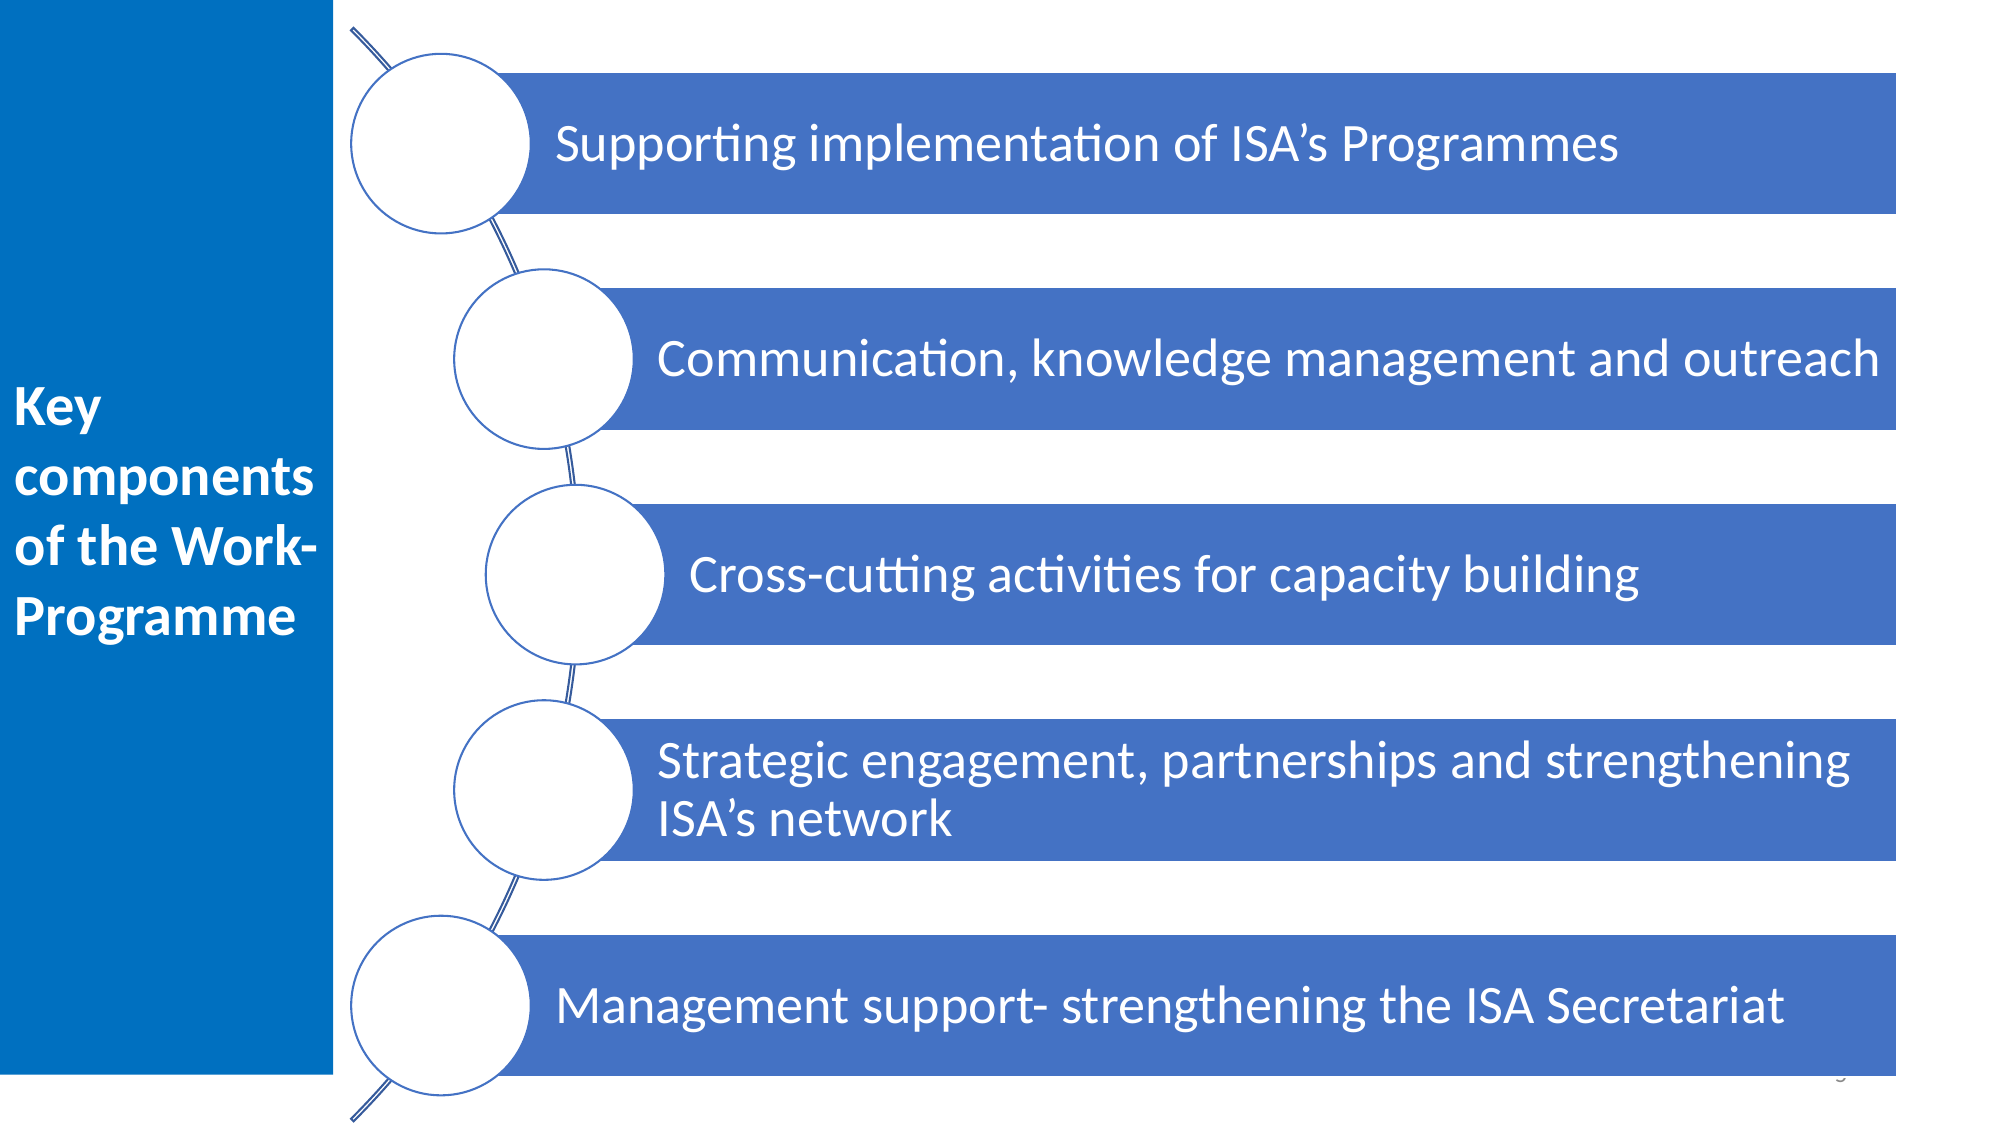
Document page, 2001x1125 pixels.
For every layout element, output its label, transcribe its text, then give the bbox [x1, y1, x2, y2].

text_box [333, 0, 1914, 1125]
text_box Key components of the Work-Programme [0, 0, 333, 1075]
